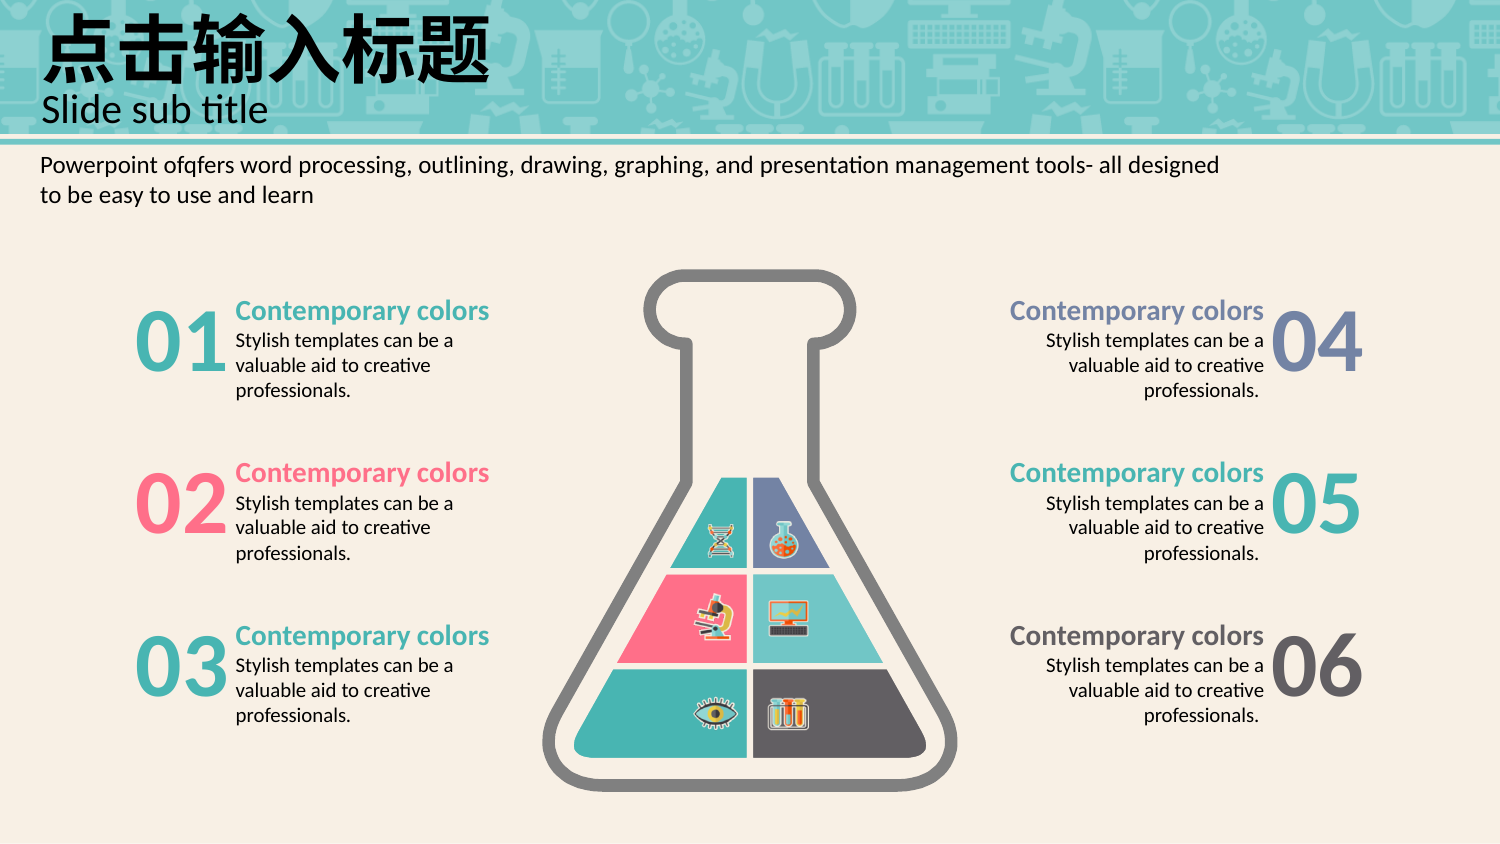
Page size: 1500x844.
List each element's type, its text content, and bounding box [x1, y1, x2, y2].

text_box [135, 279, 501, 379]
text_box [999, 441, 1365, 542]
list 点击输入标题 [41, 19, 1365, 108]
picture [0, 0, 1500, 134]
text_box Powerpoint ofqfers word processing, outlining, drawing, graphing, and presentation management tools- all designed to be easy to use and learn [40, 148, 1247, 209]
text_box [999, 279, 1365, 379]
list Slide sub title [41, 108, 1365, 146]
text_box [548, 275, 952, 786]
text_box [135, 604, 501, 704]
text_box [135, 441, 501, 542]
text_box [999, 604, 1365, 704]
